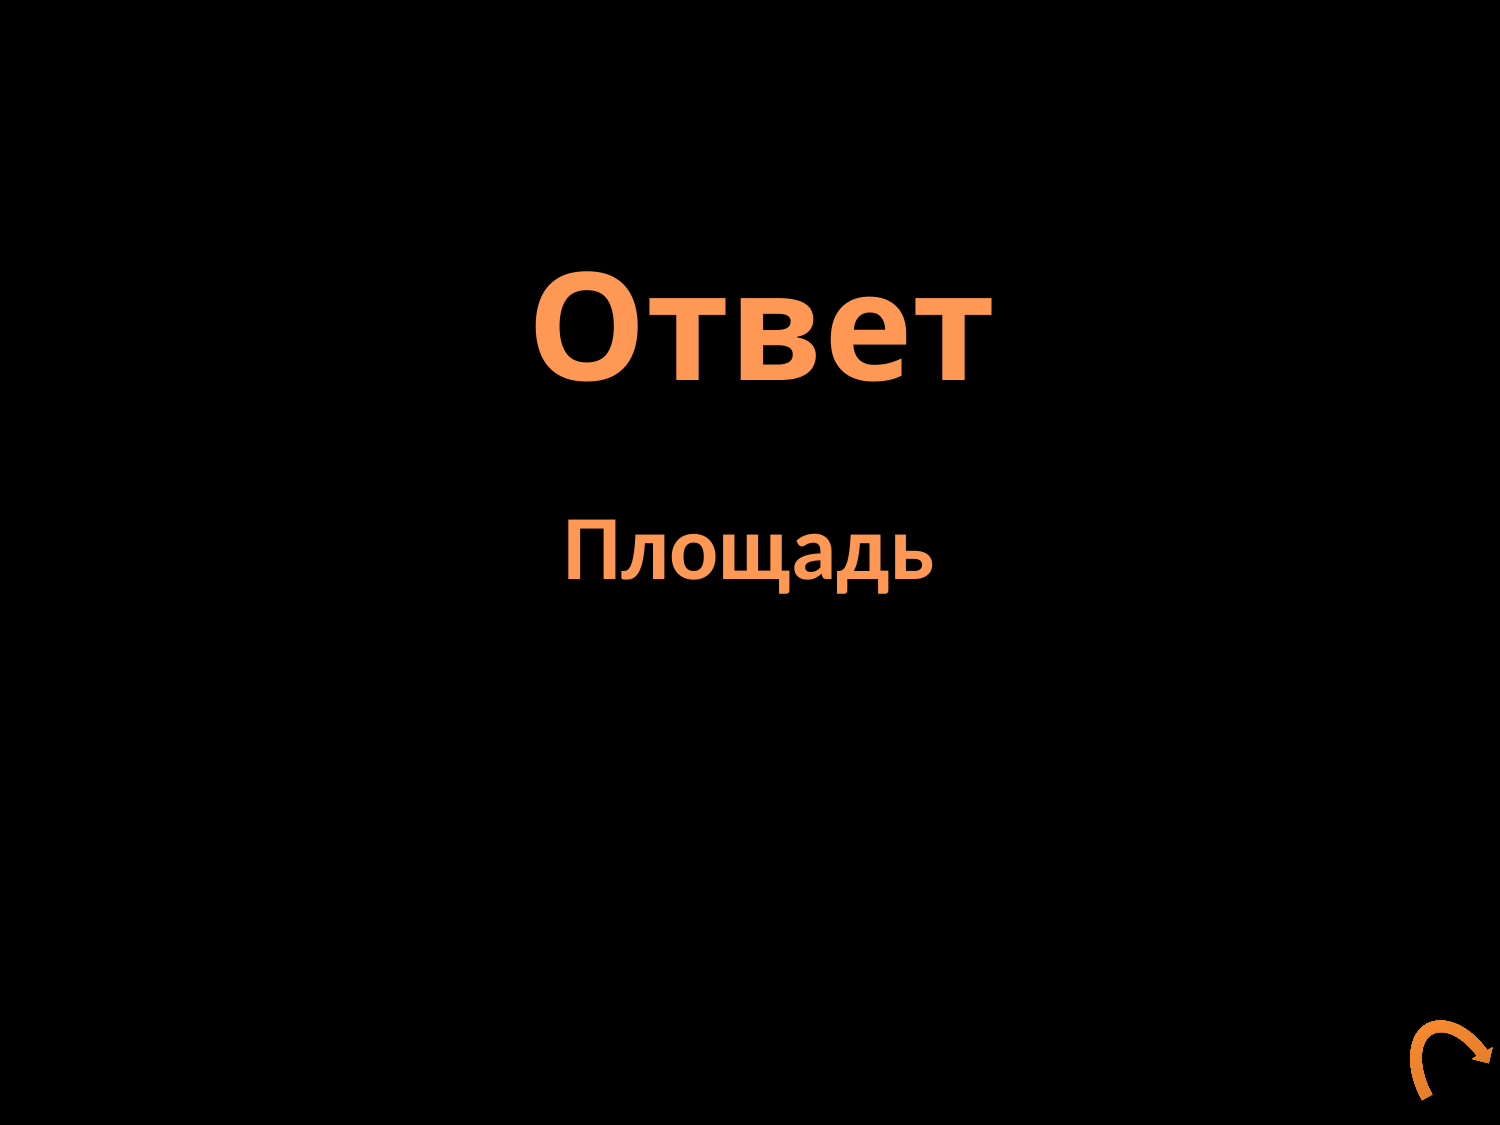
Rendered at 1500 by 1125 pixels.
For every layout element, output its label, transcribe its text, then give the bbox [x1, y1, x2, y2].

text_box Площадь [35, 480, 1465, 606]
text_box Ответ [128, 222, 1395, 418]
text_box [1410, 1020, 1493, 1101]
